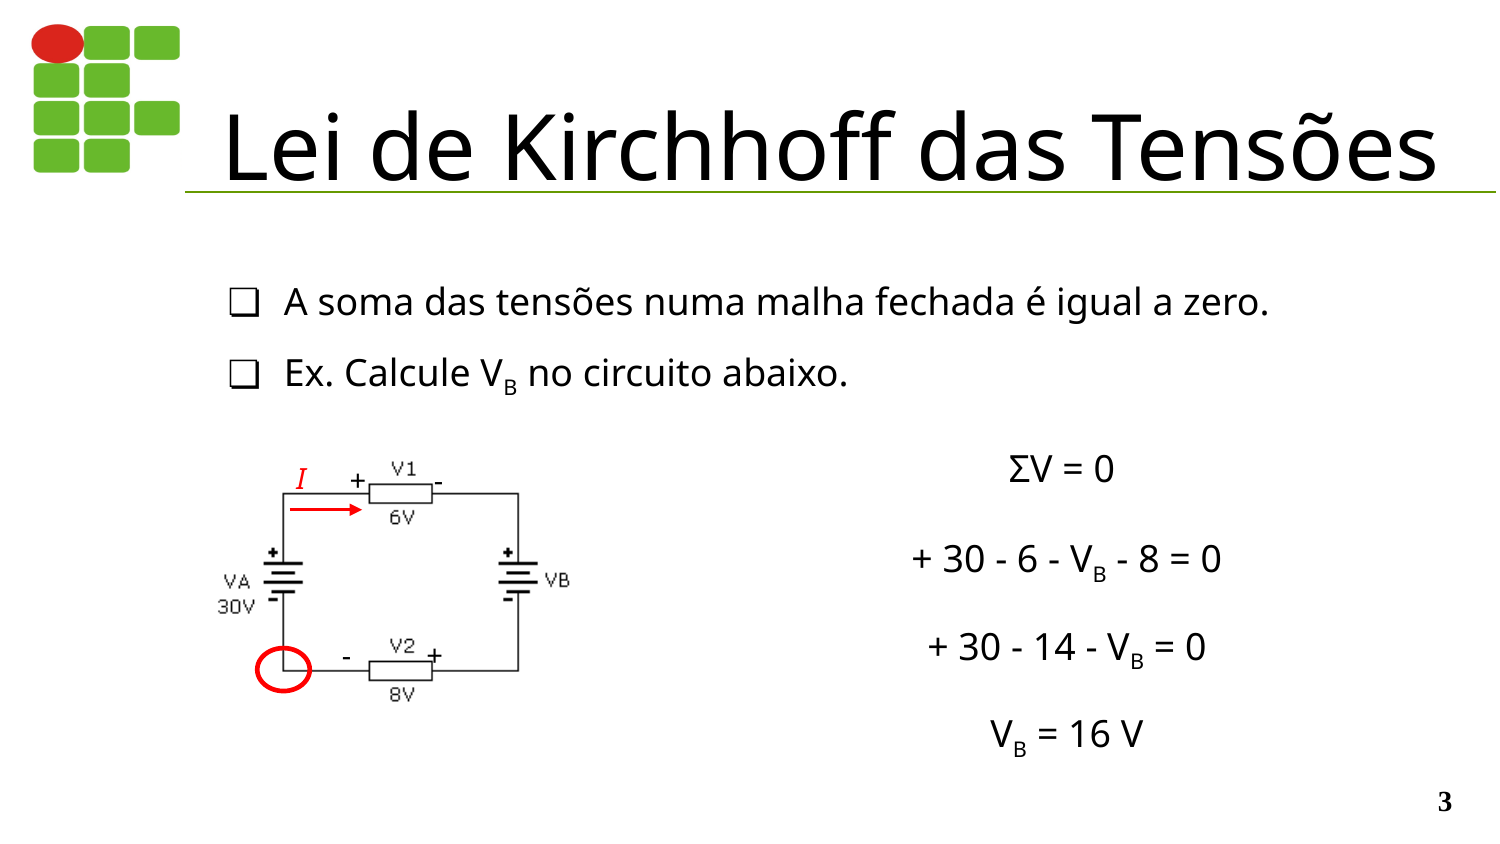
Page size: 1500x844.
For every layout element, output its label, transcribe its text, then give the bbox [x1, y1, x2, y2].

text_box ΣV = 0 [778, 414, 1356, 480]
picture [206, 443, 585, 719]
text_box VB = 16 V [778, 677, 1356, 743]
text_box + 30 - 6 - VB - 8 = 0 [778, 502, 1356, 568]
text_box + 30 - 14 - VB = 0 [778, 589, 1356, 655]
text_box ‹#› [1155, 768, 1468, 825]
list A soma das tensões numa malha fechada é igual a zero. Ex. Calcule VB no circuito abaixo. [193, 248, 1486, 387]
title Lei de Kirchhoff das Tensões [206, 26, 1468, 207]
picture [29, 23, 182, 174]
